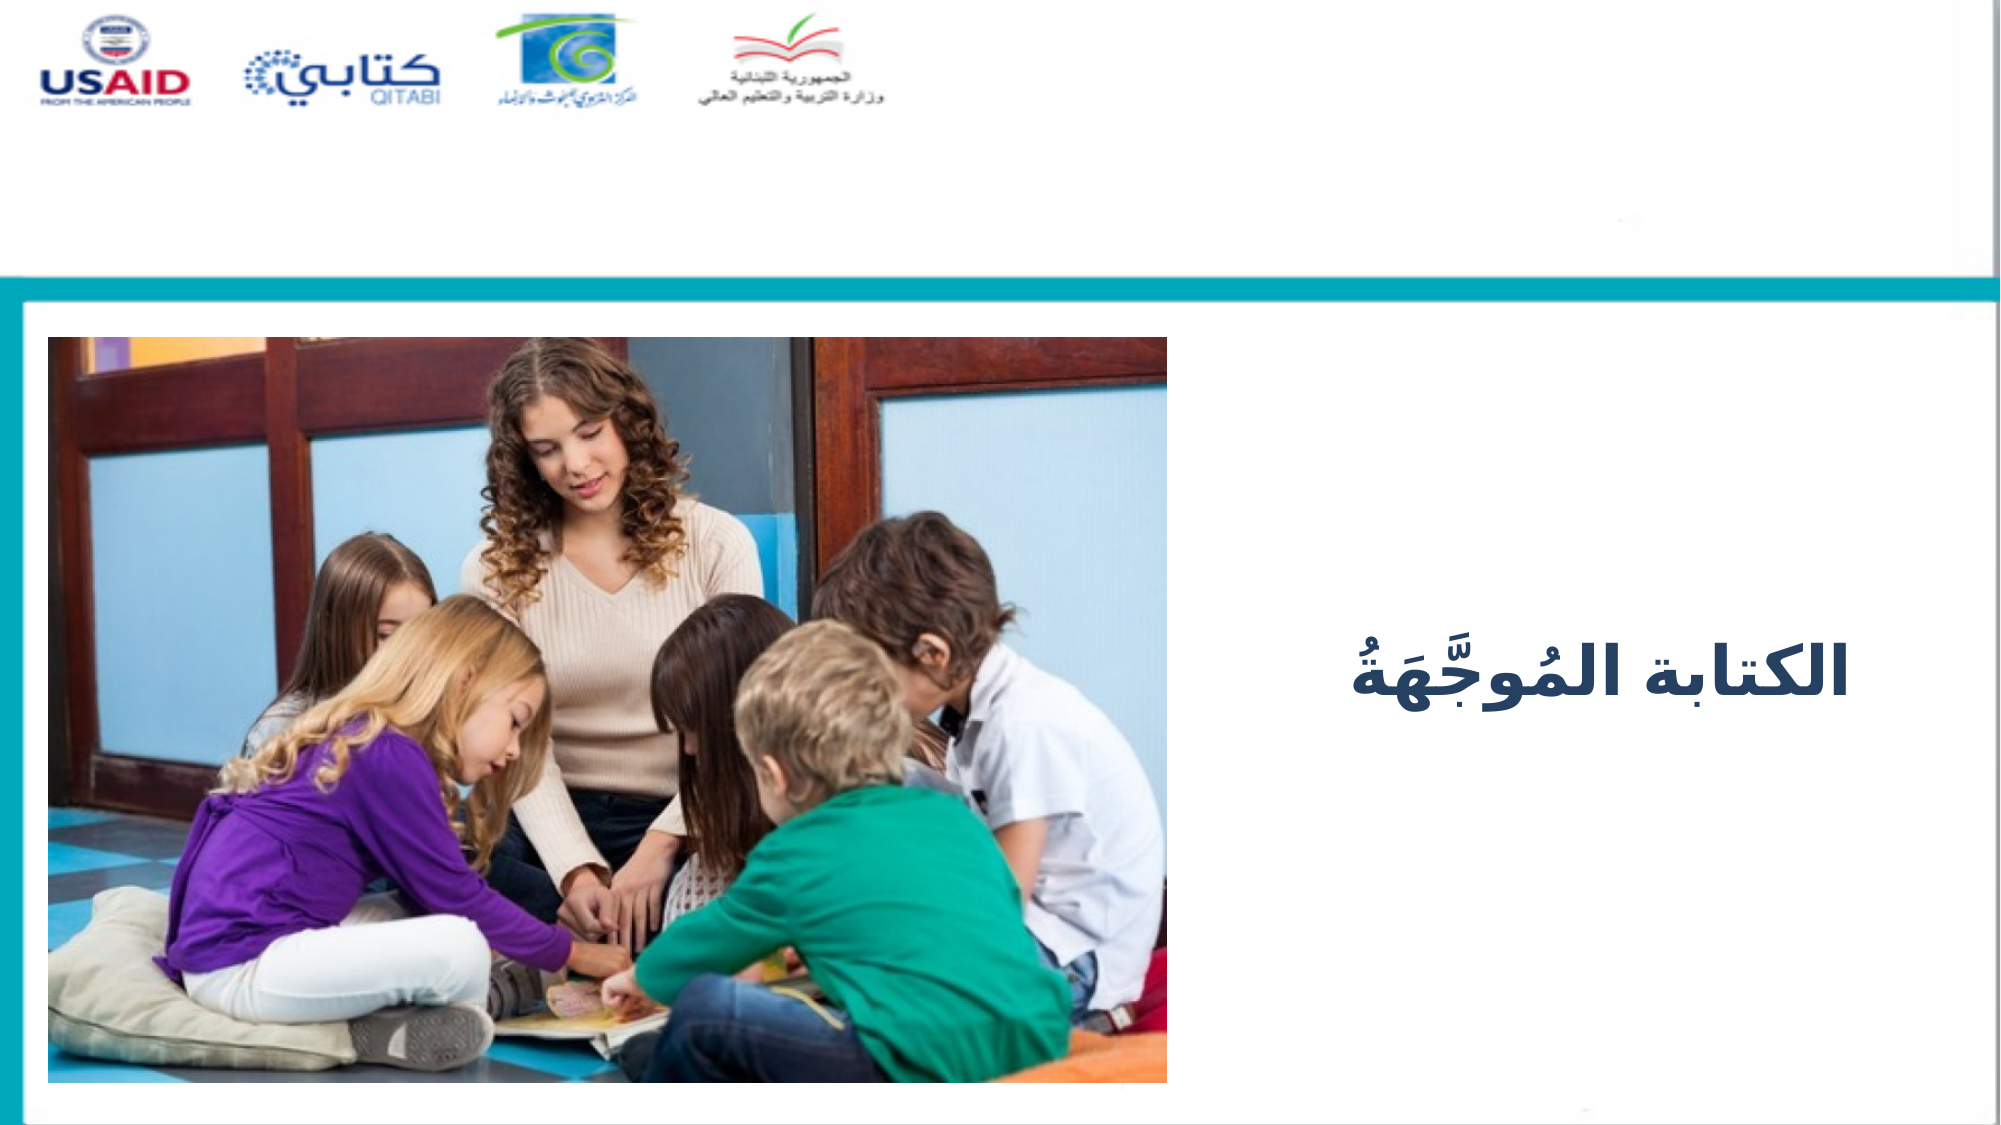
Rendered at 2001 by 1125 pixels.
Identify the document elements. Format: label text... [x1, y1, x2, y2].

title الكتابة المُوجَّهَةُ [1262, 589, 1940, 748]
picture [0, 0, 2001, 1125]
